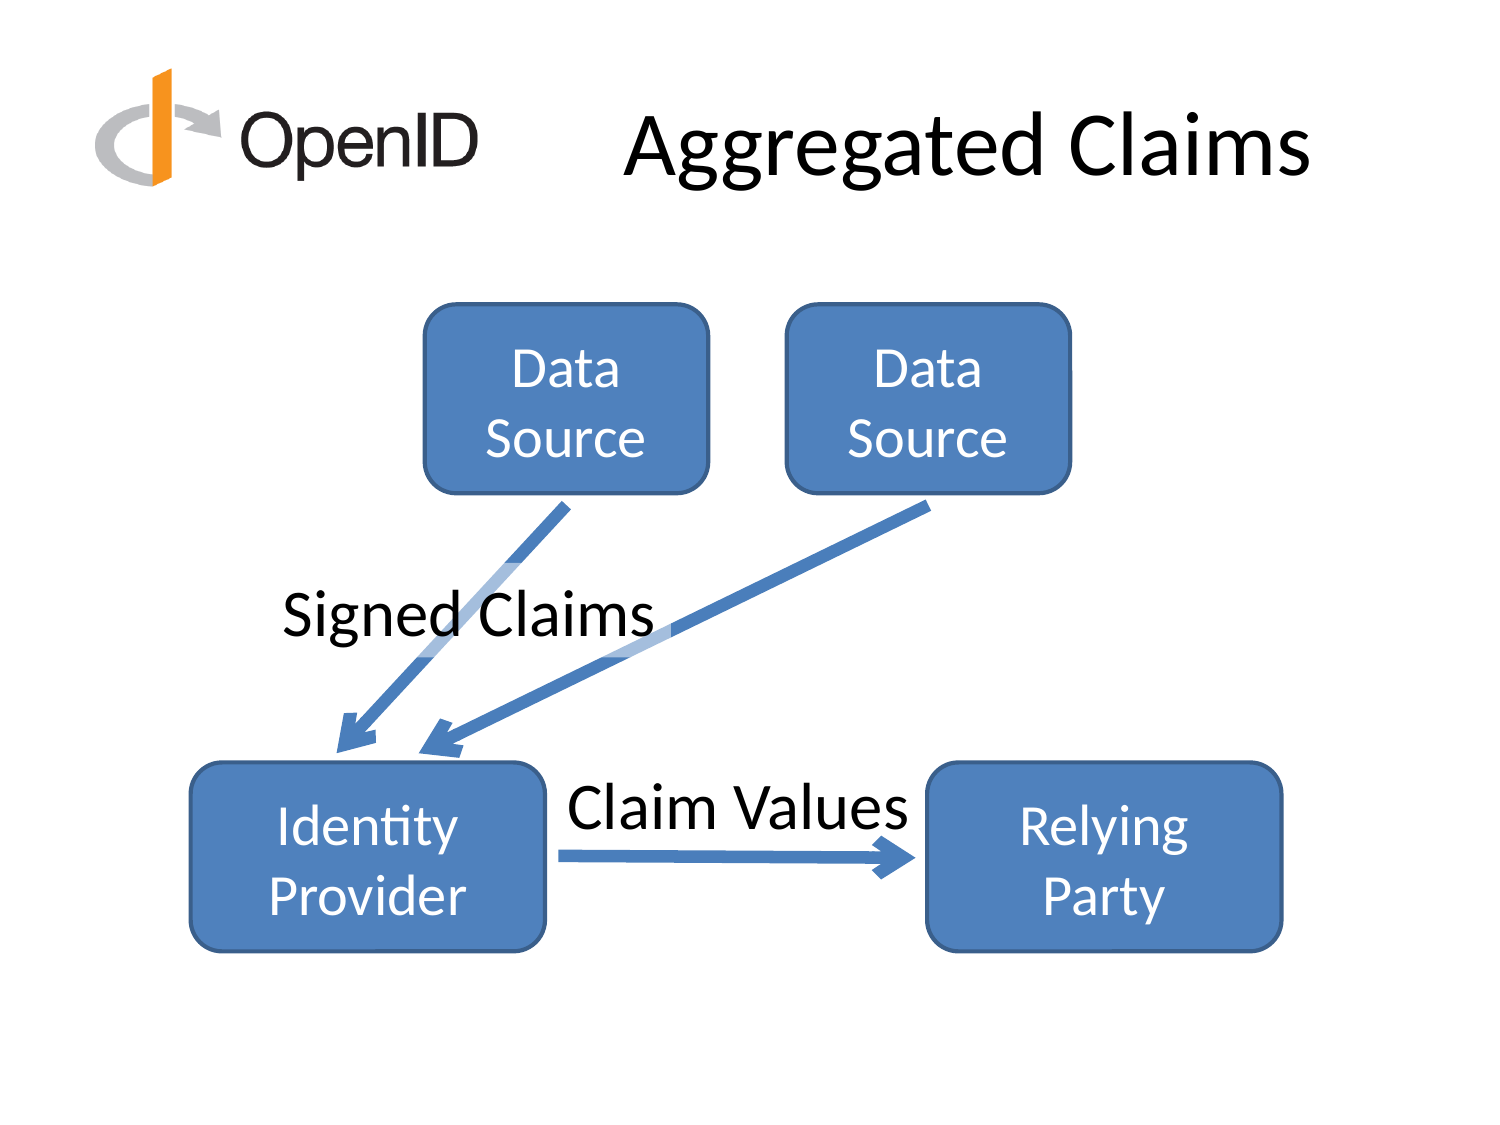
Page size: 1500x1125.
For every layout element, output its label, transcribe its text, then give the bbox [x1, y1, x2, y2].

text_box Claim Values [552, 762, 925, 851]
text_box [418, 504, 929, 754]
title Aggregated Claims [512, 45, 1425, 233]
text_box Signed Claims [268, 562, 331, 658]
text_box Identity Provider [188, 760, 548, 954]
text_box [336, 504, 417, 754]
text_box Relying Party [925, 760, 1284, 954]
text_box Data Source [422, 302, 711, 496]
text_box Data Source [784, 302, 1073, 496]
picture [64, 44, 513, 225]
